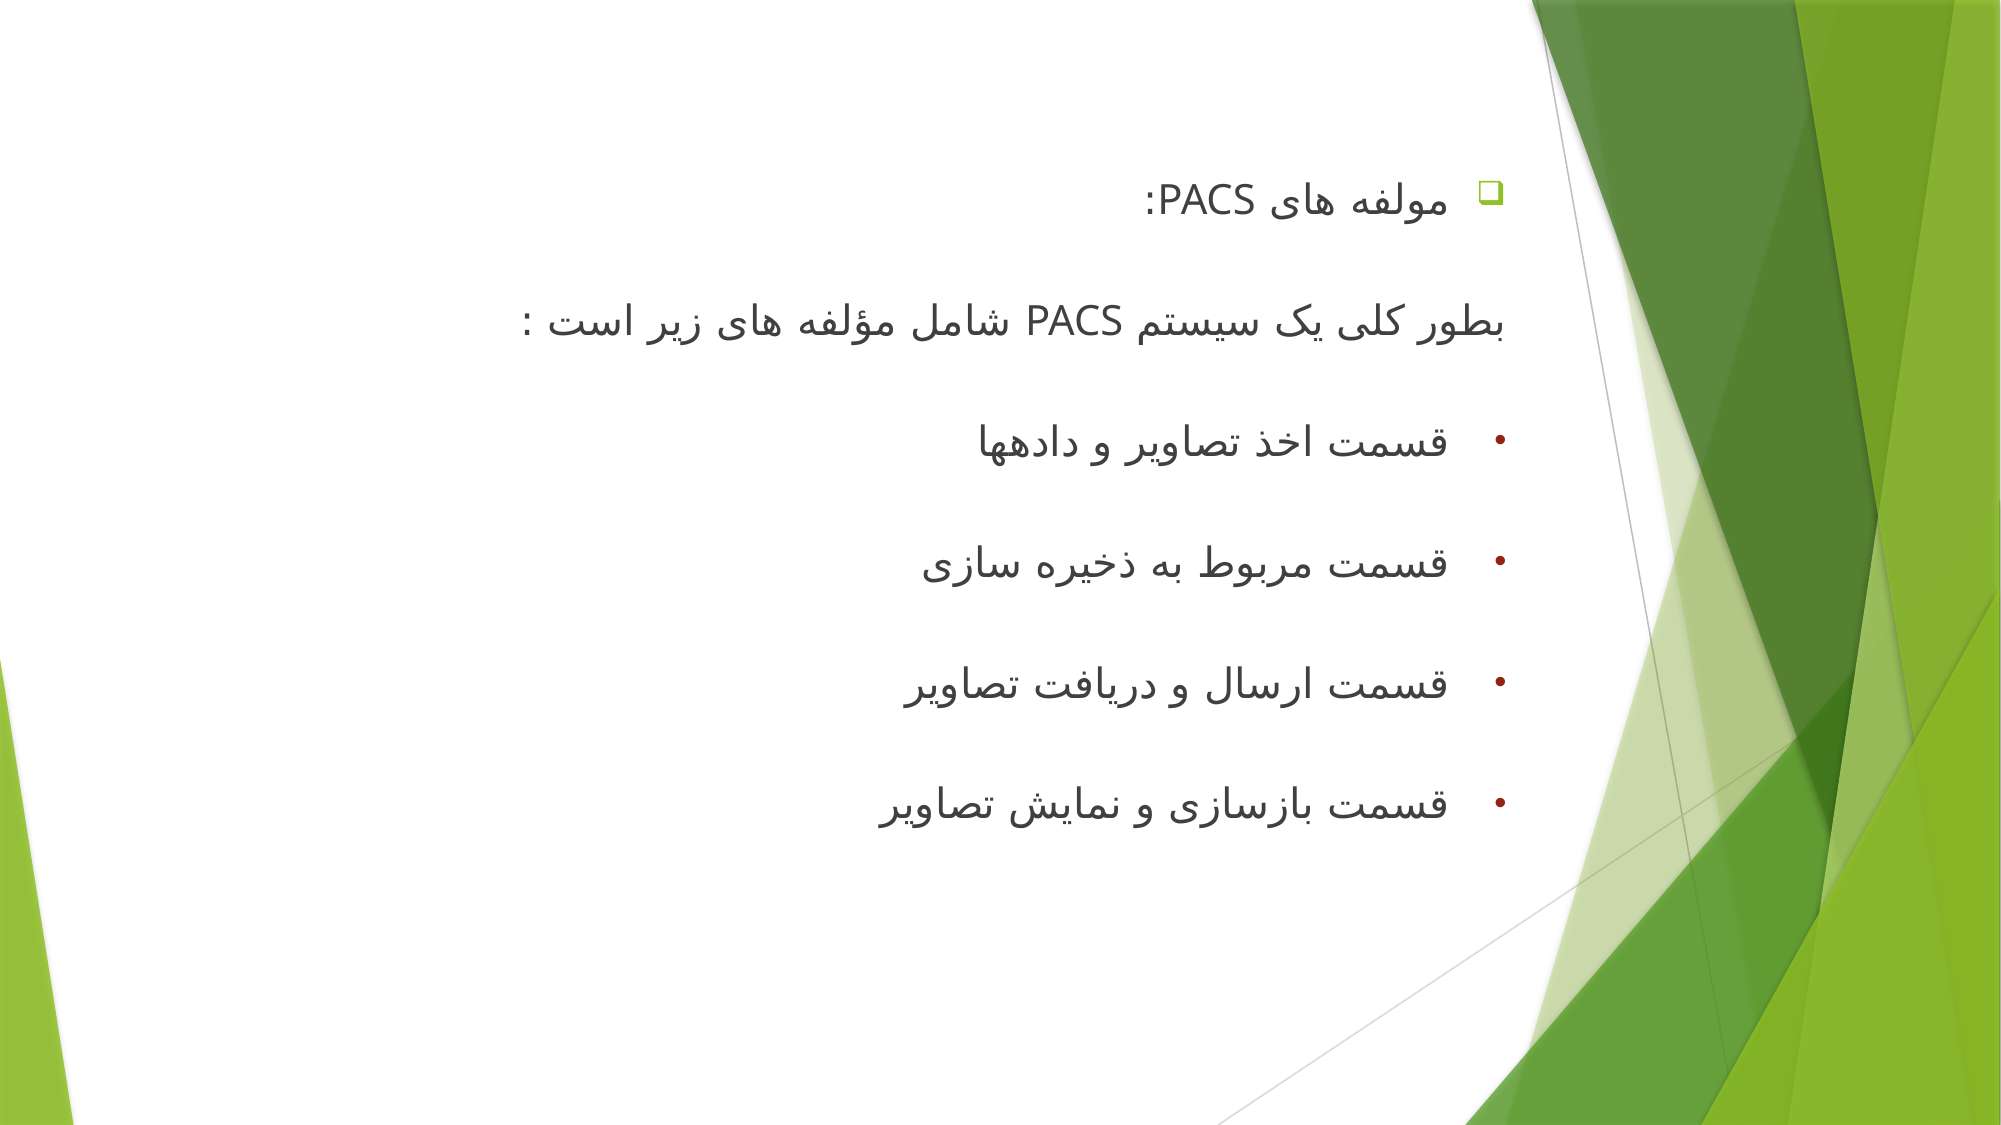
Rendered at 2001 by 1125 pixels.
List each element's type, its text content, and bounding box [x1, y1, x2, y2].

list مولفه های PACS: بطور کلی یک سیستم PACS شامل مؤلفه های زیر است : قسمت اخذ تصاویر و داده­ها قسمت مربوط به ذخیره سازی قسمت ارسال و دریافت تصاویر قسمت بازسازی و نمایش تصاویر [111, 115, 1522, 992]
